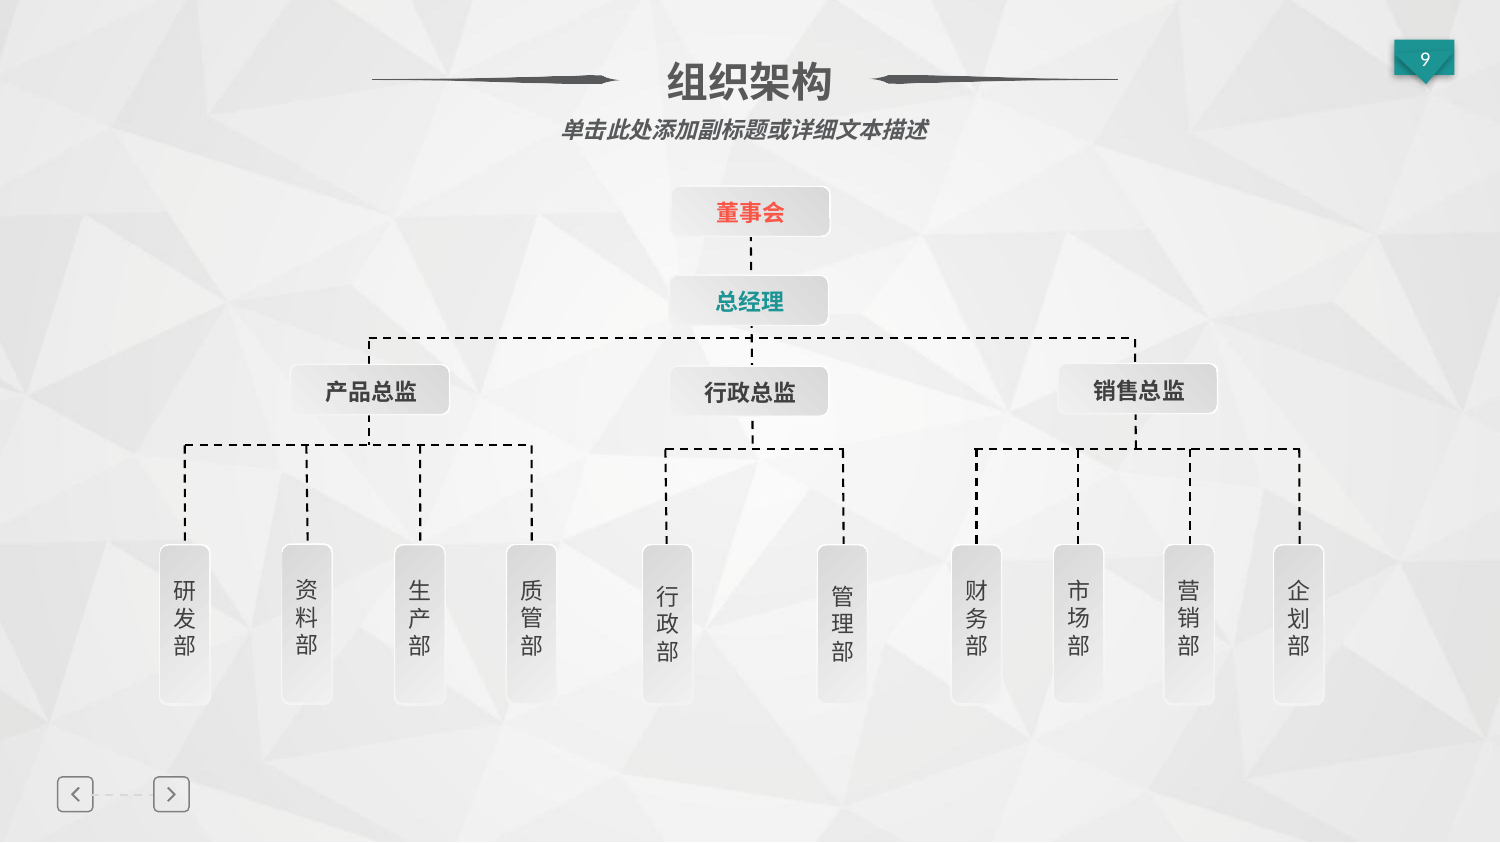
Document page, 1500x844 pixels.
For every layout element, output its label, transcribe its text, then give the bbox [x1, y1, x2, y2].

picture [0, 0, 1500, 842]
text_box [1108, 598, 1216, 651]
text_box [289, 363, 451, 416]
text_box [306, 445, 310, 596]
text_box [761, 598, 894, 651]
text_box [668, 365, 830, 417]
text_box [1056, 362, 1219, 415]
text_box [338, 598, 448, 651]
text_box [450, 598, 585, 651]
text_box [997, 598, 1107, 651]
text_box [586, 598, 749, 651]
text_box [104, 598, 224, 651]
text_box 单击此处添加副标题或详细文本描述 [545, 108, 943, 151]
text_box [1217, 598, 1380, 651]
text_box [895, 598, 995, 651]
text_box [665, 449, 669, 597]
text_box 组织架构 [584, 55, 916, 106]
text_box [226, 598, 337, 650]
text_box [669, 185, 832, 238]
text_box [668, 274, 830, 327]
